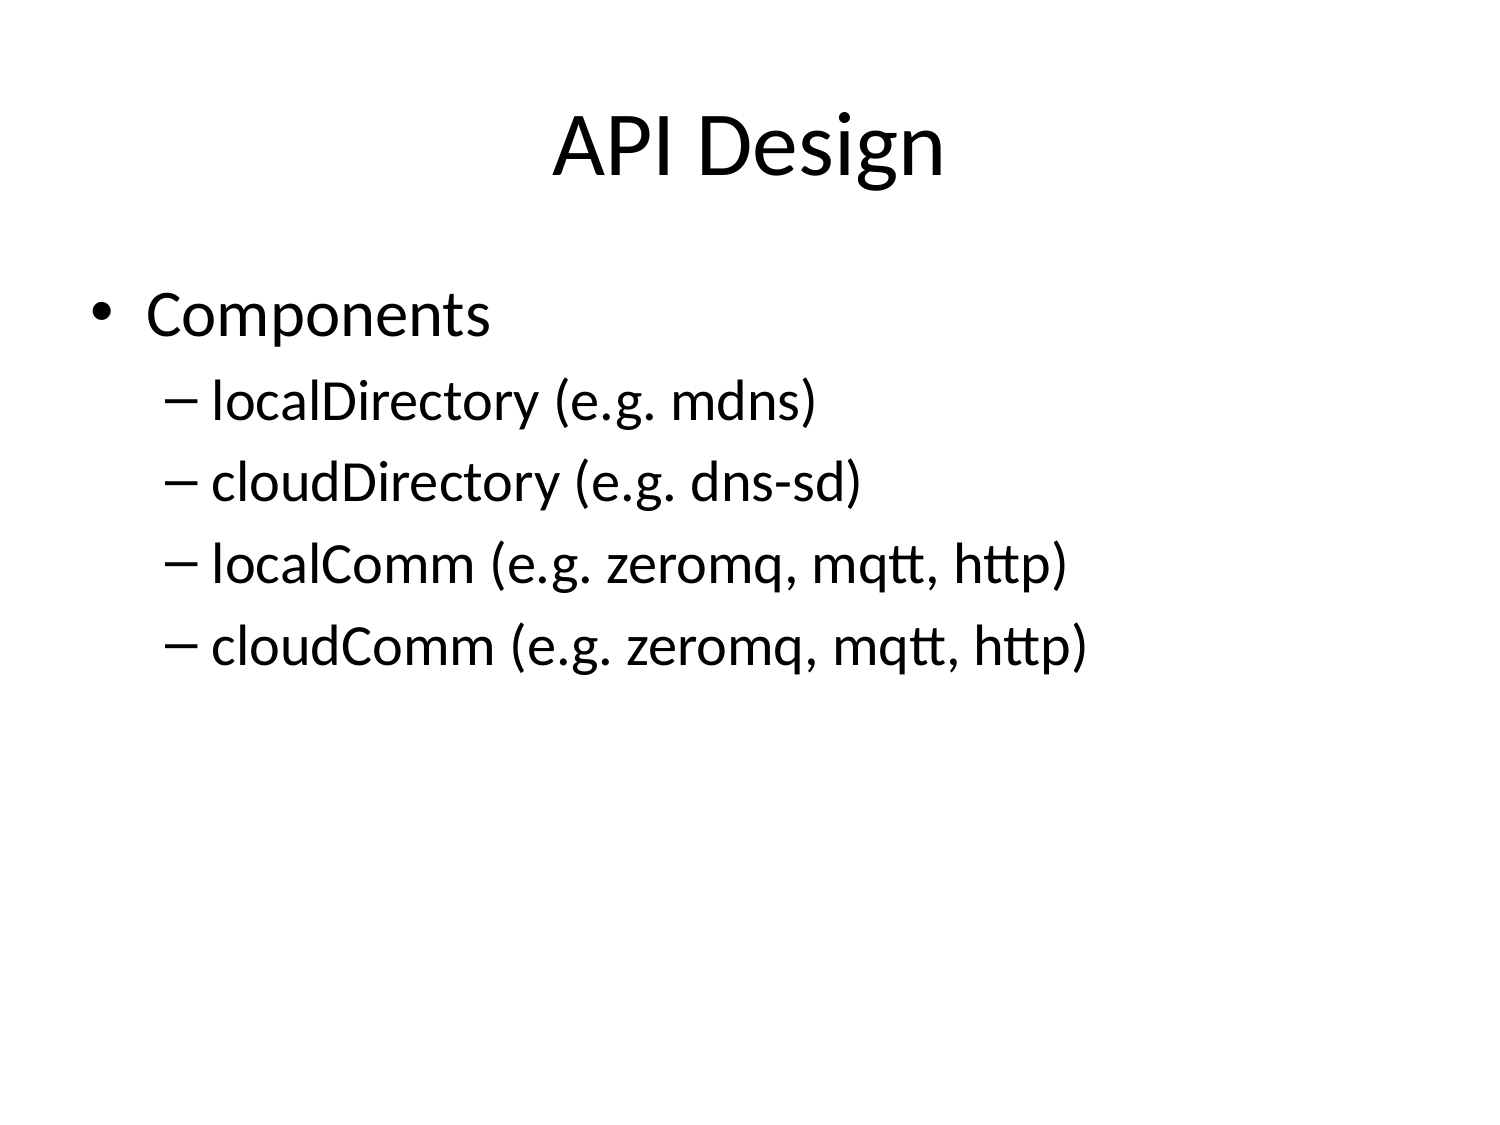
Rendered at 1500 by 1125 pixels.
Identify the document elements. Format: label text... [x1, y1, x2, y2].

title API Design [75, 45, 1425, 233]
list Components localDirectory (e.g. mdns) cloudDirectory (e.g. dns-sd) localComm (e.g. zeromq, mqtt, http) cloudComm (e.g. zeromq, mqtt, http) [75, 262, 1425, 1005]
